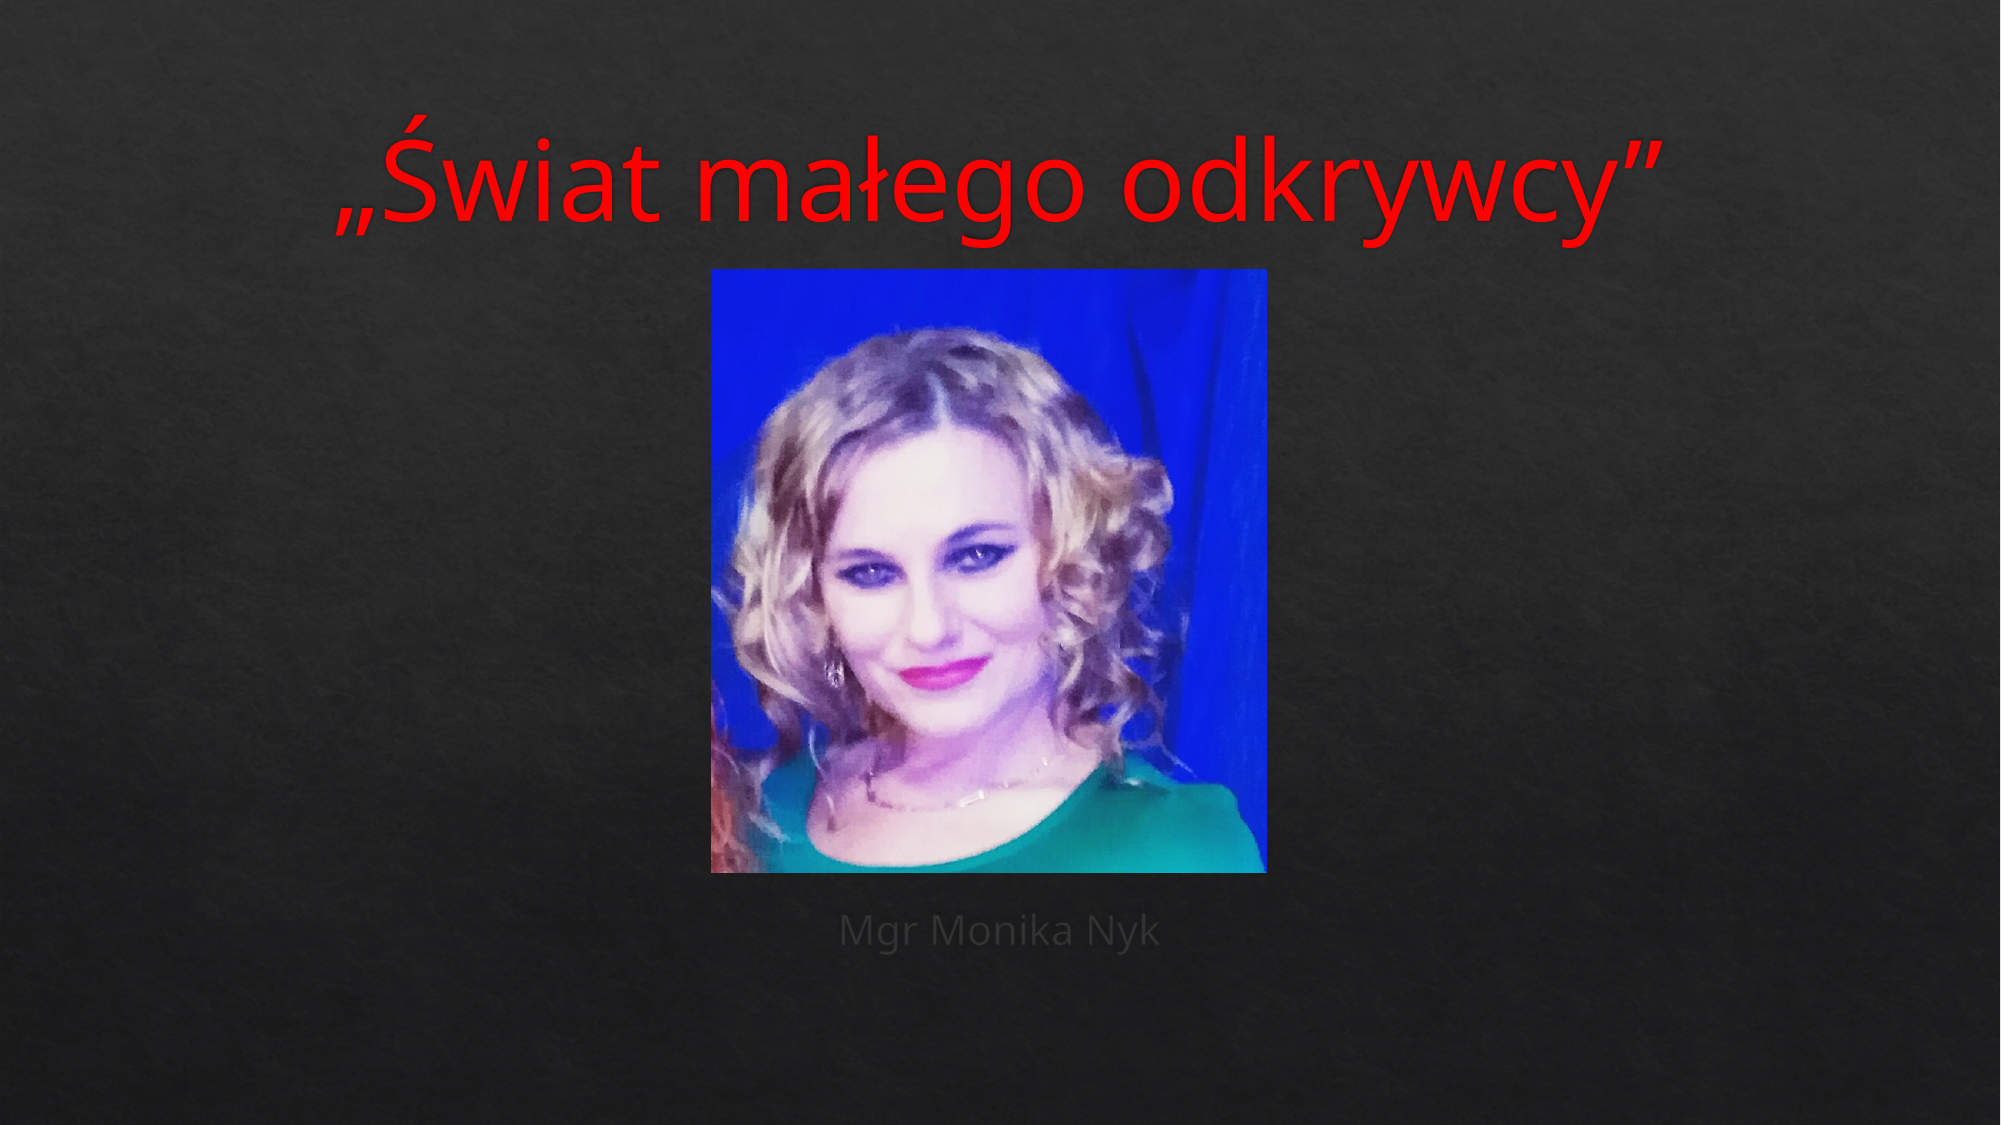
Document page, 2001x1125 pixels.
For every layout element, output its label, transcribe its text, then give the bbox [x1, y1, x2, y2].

picture [710, 268, 1267, 874]
title „Świat małego odkrywcy” [224, 87, 1774, 252]
subtitle Mgr Monika Nyk [224, 895, 1774, 1081]
